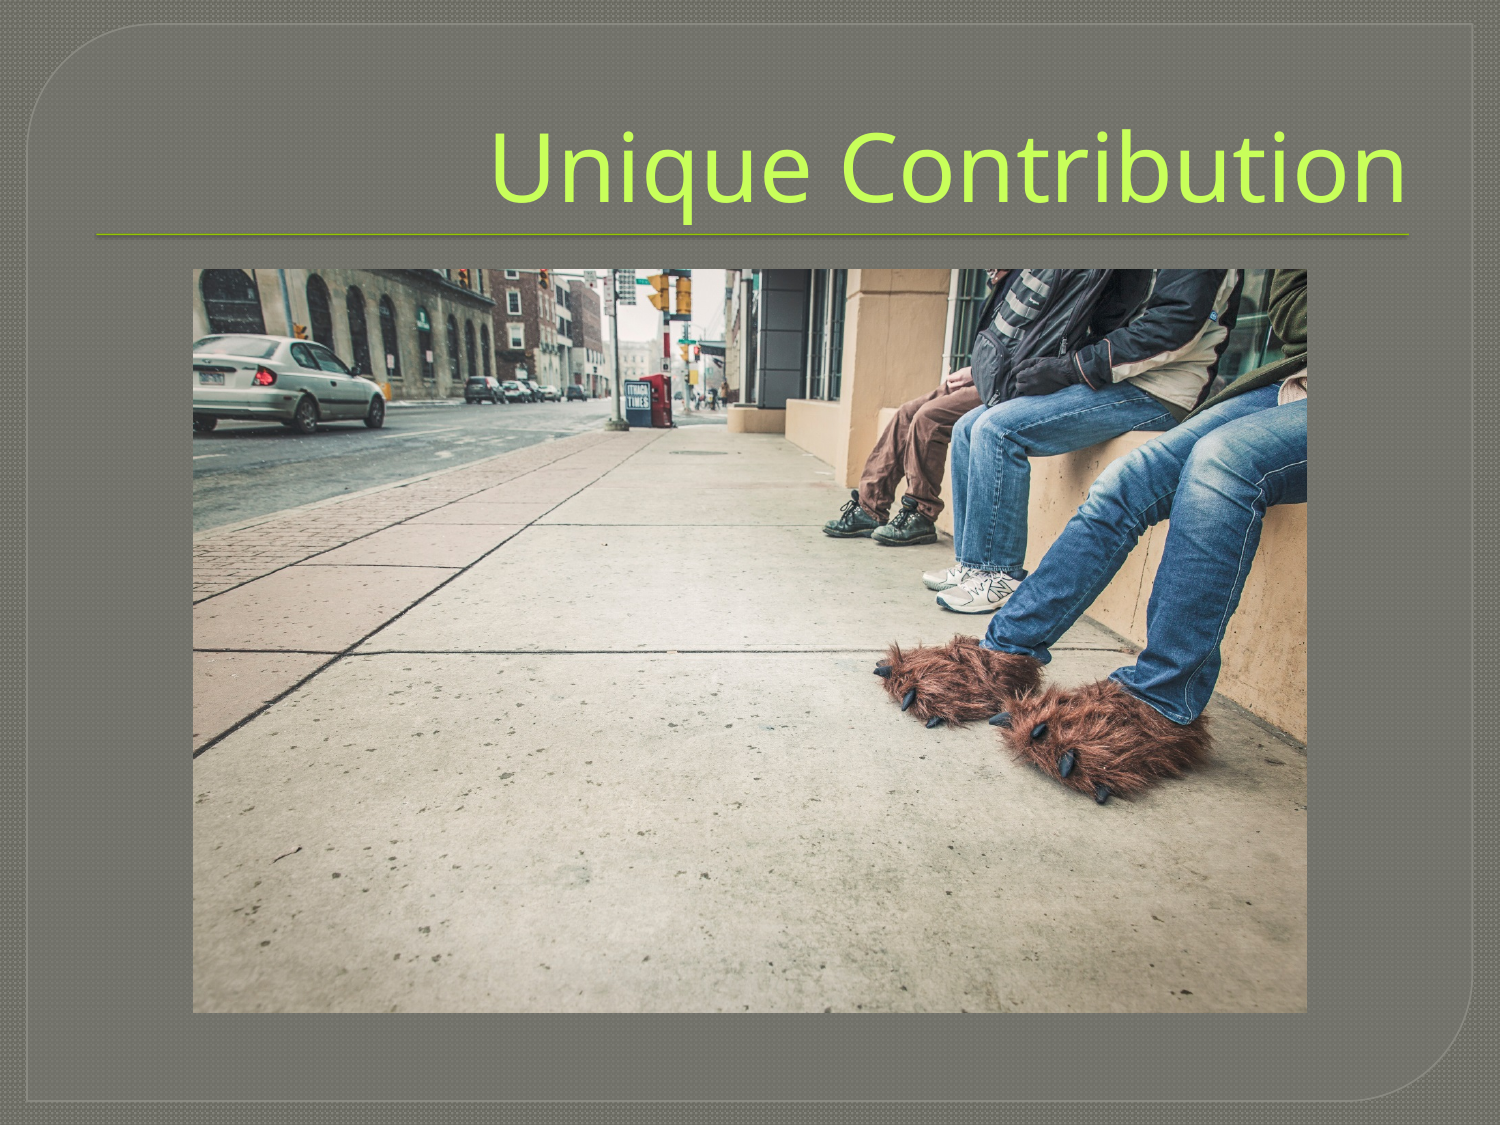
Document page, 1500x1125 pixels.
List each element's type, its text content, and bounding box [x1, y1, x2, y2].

title Unique Contribution [75, 41, 1425, 230]
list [192, 269, 1307, 1013]
